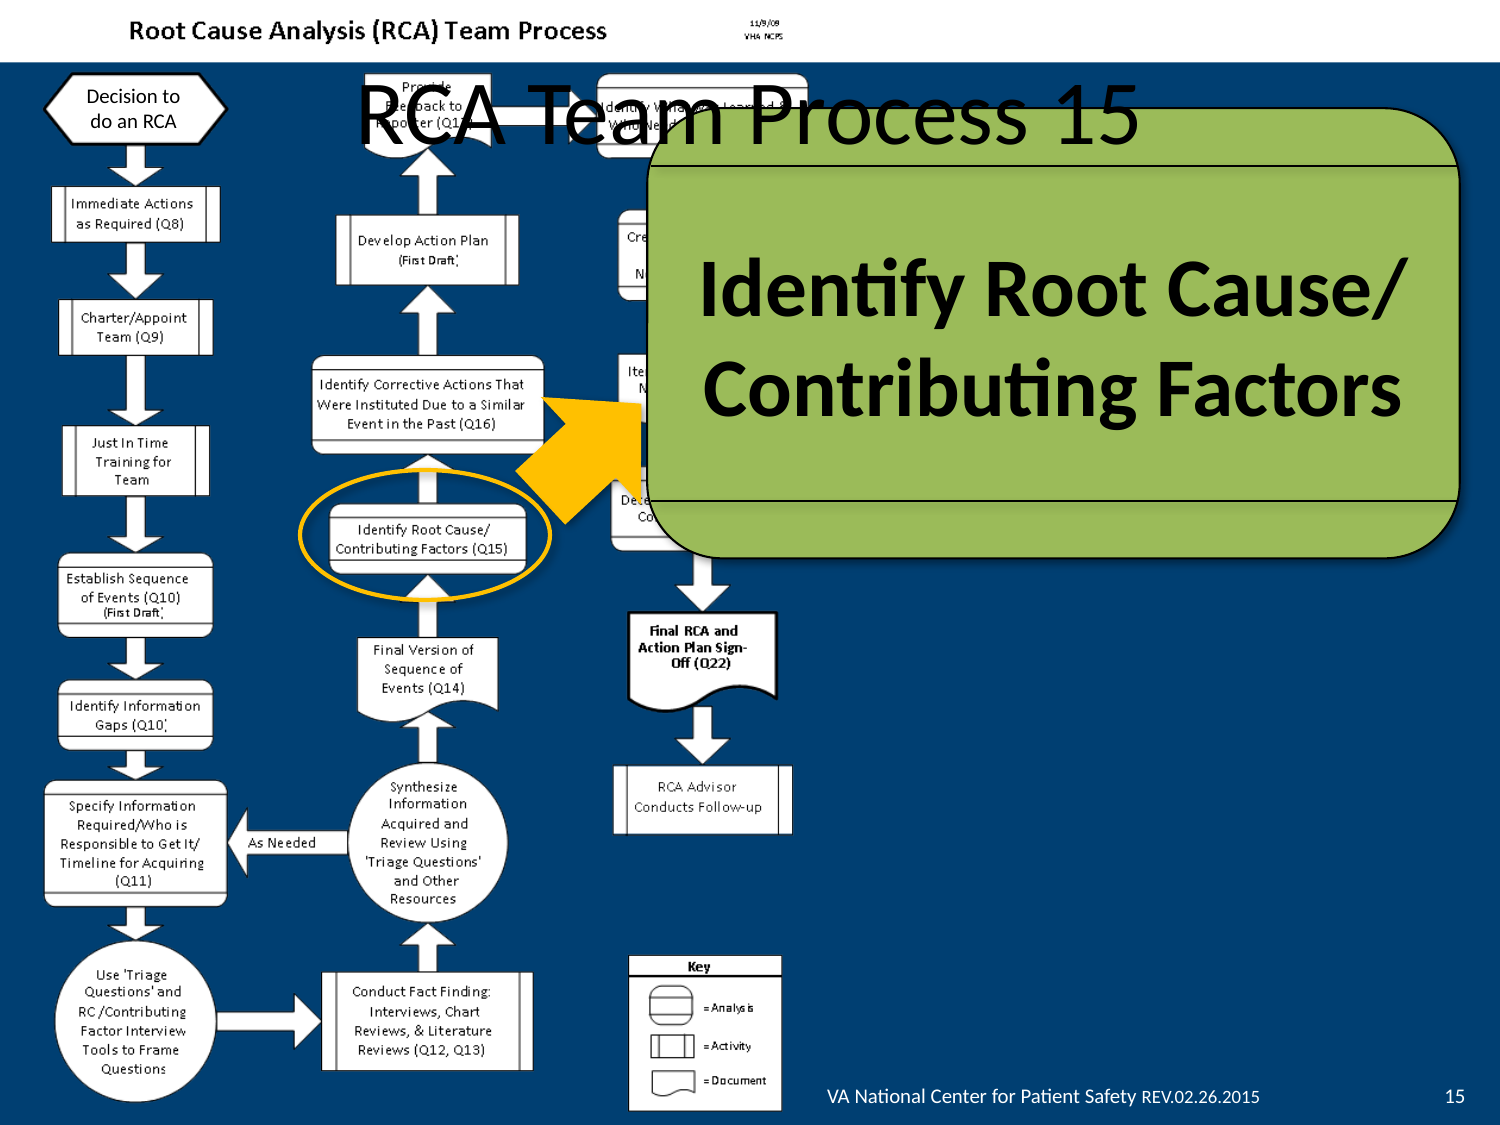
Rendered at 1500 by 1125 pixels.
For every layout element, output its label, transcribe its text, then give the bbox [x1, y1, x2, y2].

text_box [646, 107, 1460, 559]
text_box [297, 467, 553, 603]
picture [39, 0, 816, 1125]
title RCA Team Process 15 [75, 45, 1425, 233]
text_box [513, 394, 641, 527]
